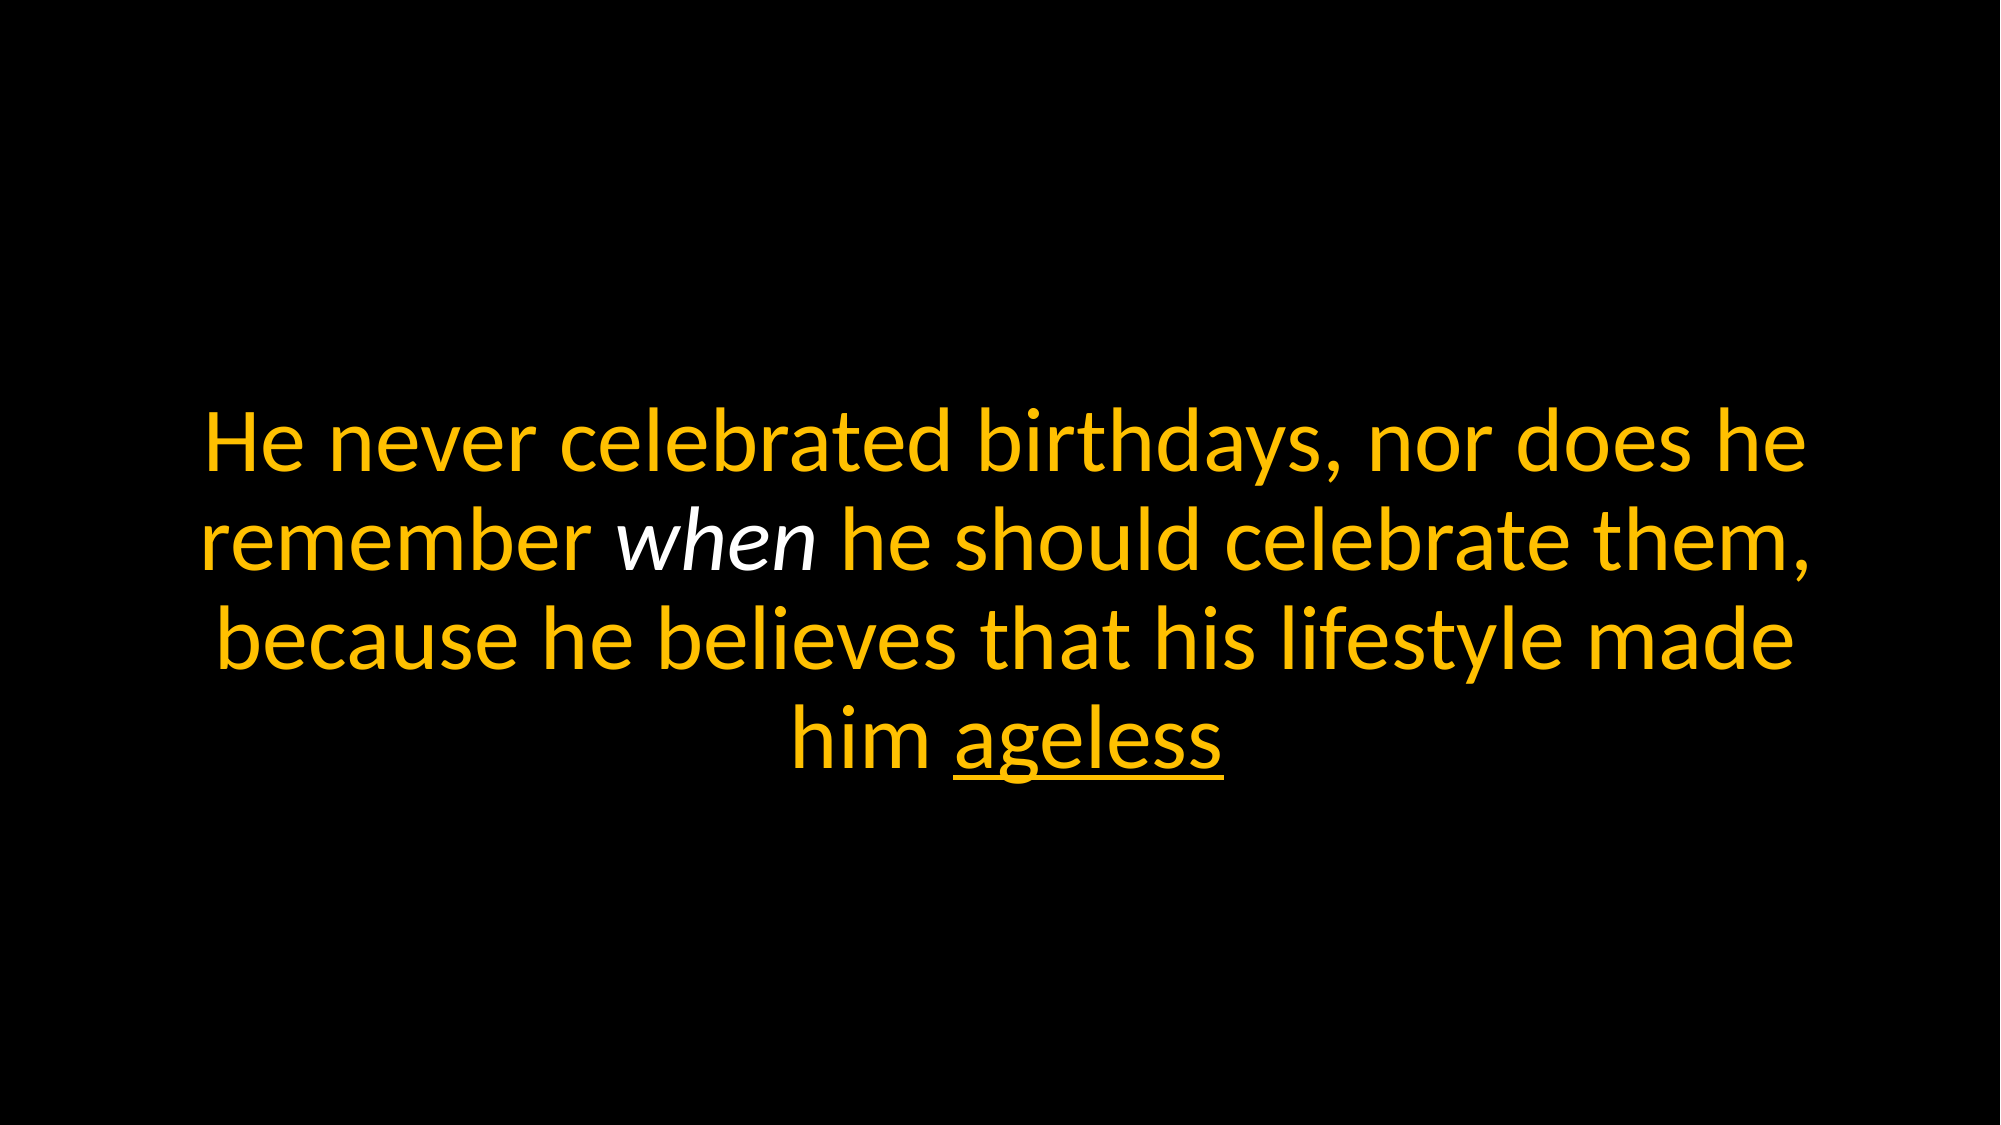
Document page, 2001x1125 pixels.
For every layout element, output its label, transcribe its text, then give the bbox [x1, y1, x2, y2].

list He never celebrated birthdays, nor does he remember when he should celebrate them, because he believes that his lifestyle made him ageless [144, 385, 1870, 934]
